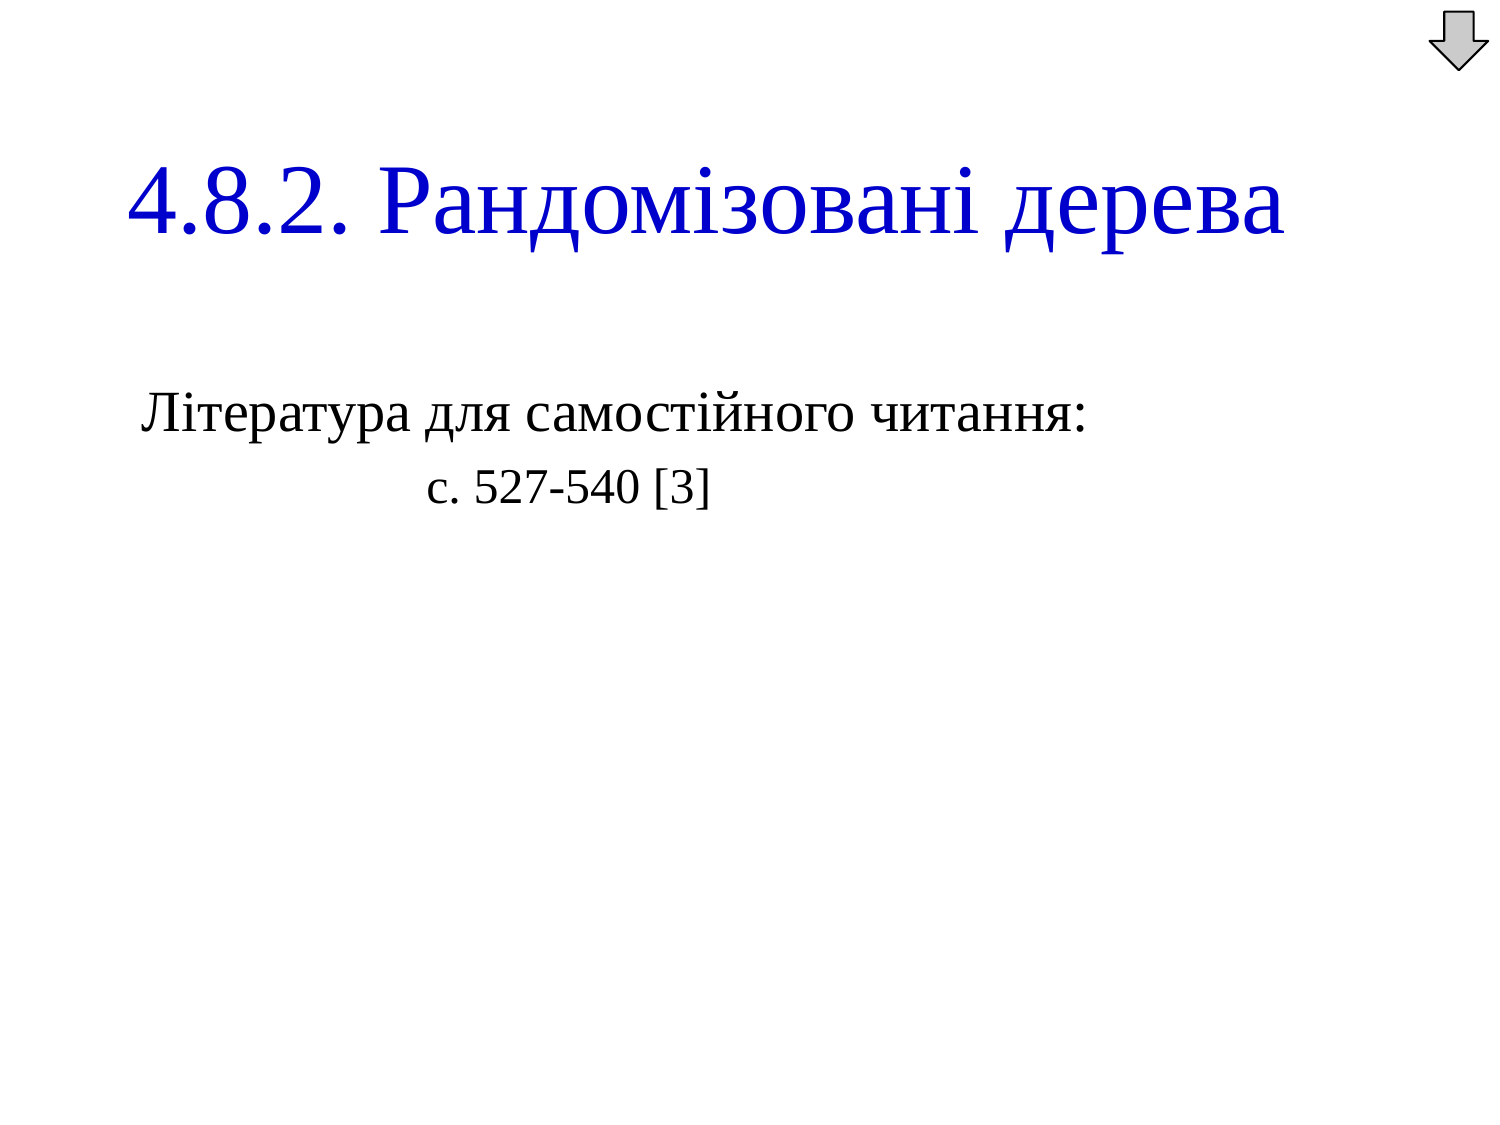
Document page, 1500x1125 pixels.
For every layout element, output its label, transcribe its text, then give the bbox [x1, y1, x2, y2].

title 4.8.2. Рандомізовані дерева [111, 99, 1500, 288]
text_box [1429, 11, 1489, 71]
list Література для самостійного читання: с. 527-540 [3] [111, 373, 1388, 552]
